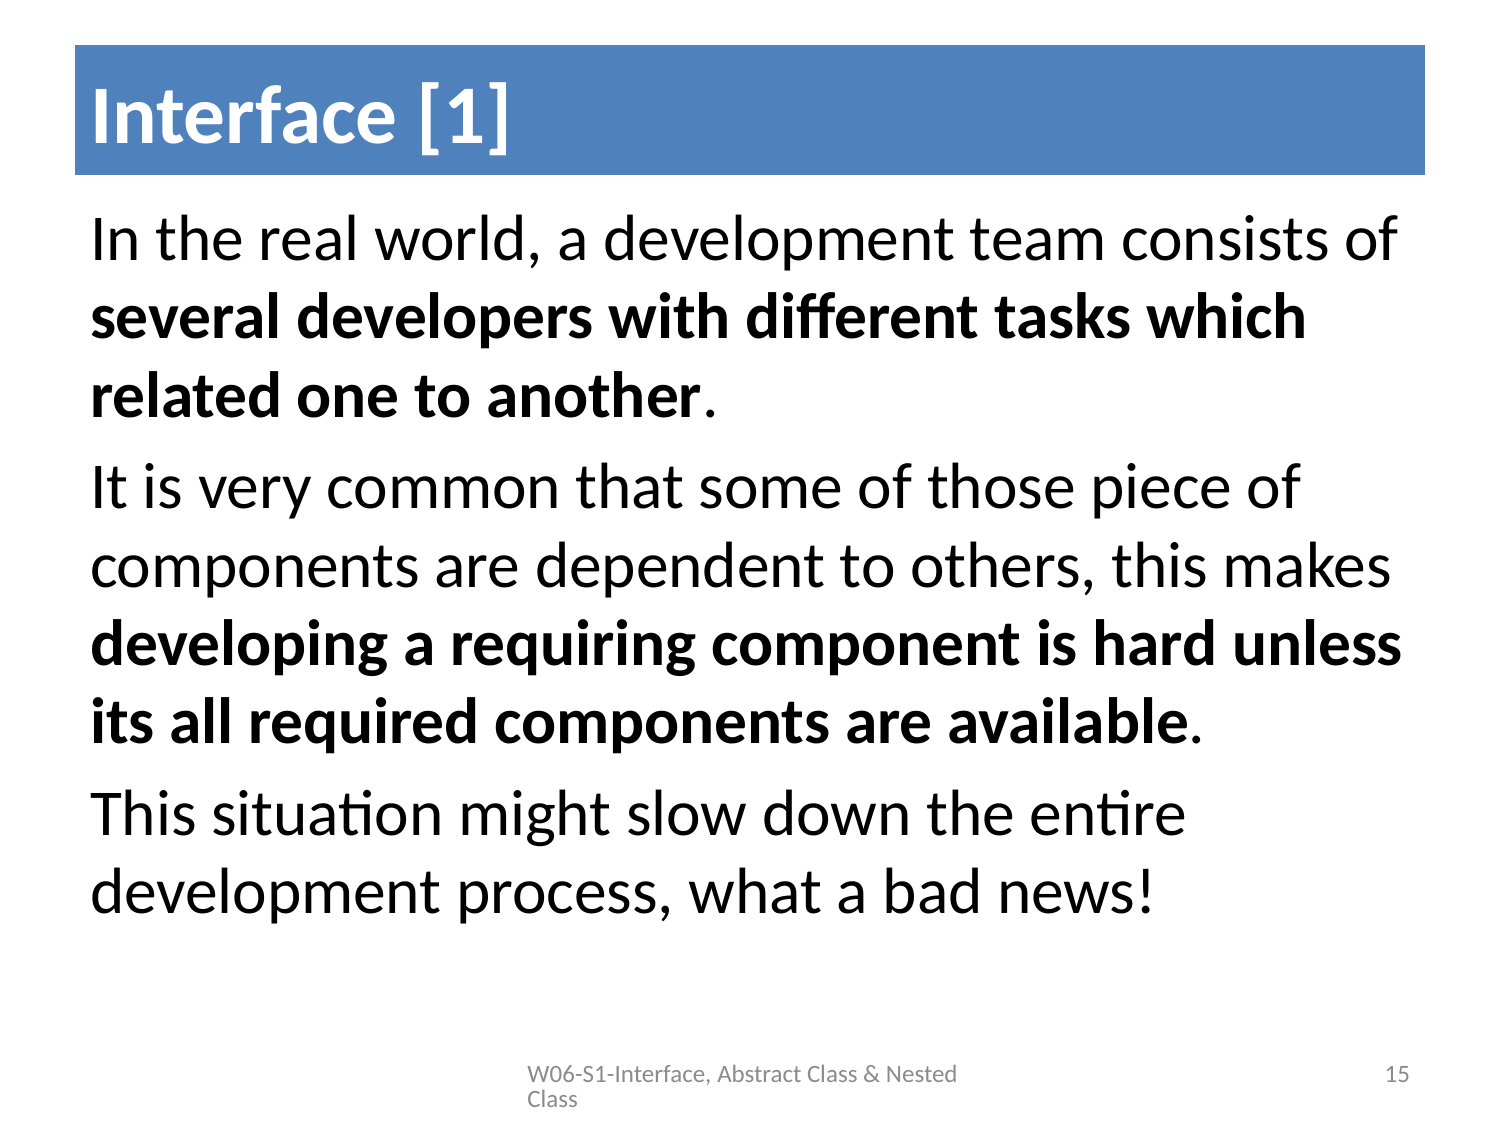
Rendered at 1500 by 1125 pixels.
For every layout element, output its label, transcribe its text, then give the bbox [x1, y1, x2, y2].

title Interface [1] [75, 45, 1425, 175]
slide_number 15 [1074, 1042, 1425, 1103]
footer W06-S1-Interface, Abstract Class & Nested Class [512, 1042, 988, 1103]
list In the real world, a development team consists of several developers with different tasks which related one to another. It is very common that some of those piece of components are dependent to others, this makes developing a requiring component is hard unless its all required components are available. This situation might slow down the entire development process, what a bad news! [75, 187, 1425, 1005]
